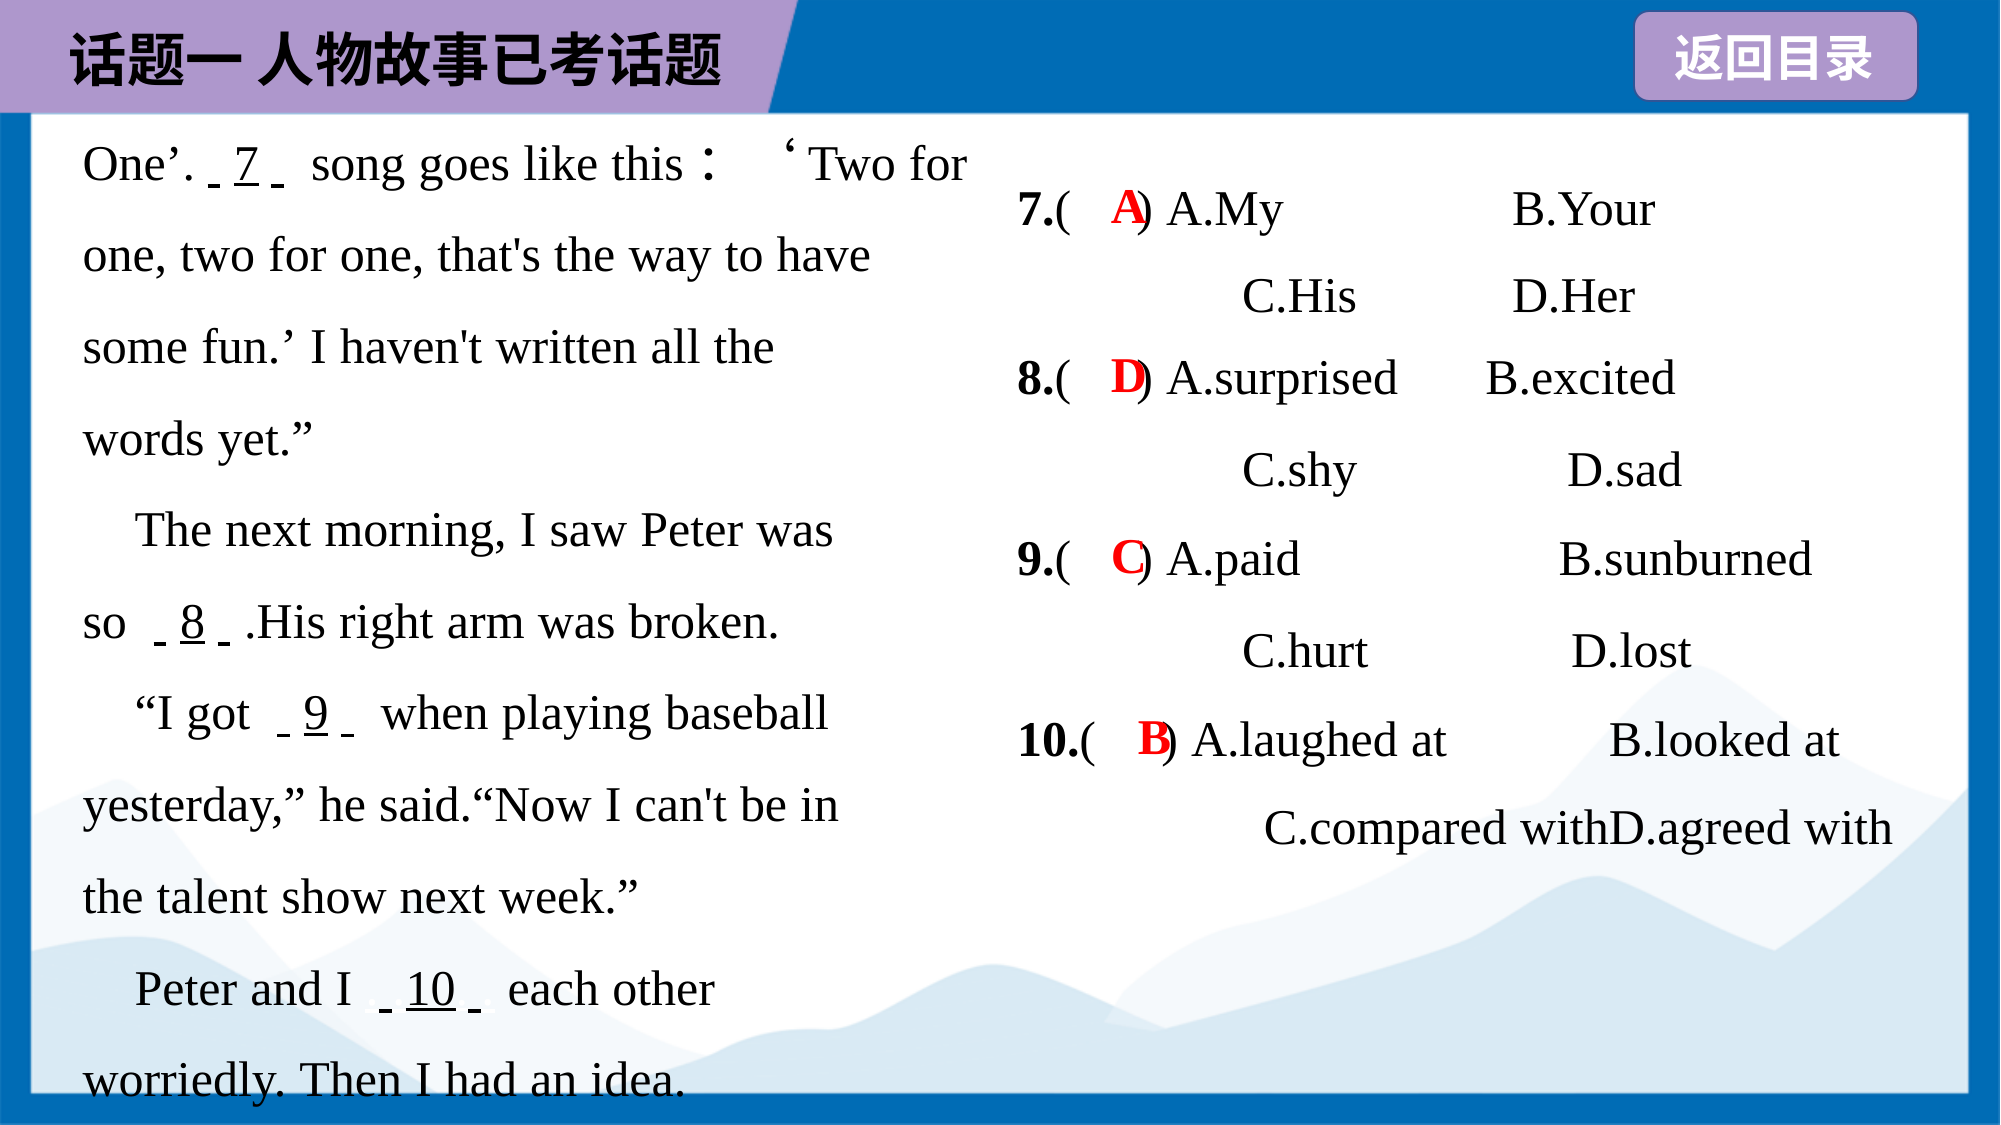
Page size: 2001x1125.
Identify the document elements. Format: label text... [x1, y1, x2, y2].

text_box 9.( ) A.paid B.sunburned C.hurt D.lost [1016, 494, 1919, 664]
text_box One’.. .7. . song goes like this：‘Two for one, two for one, that's the way to have some fun.’ I haven't written all the words yet.” The next morning, I saw Peter was so . .8. ..His right arm was broken. “I got . .9. . when playing baseball yesterday,” he said.“Now I can't be in the talent show next week.” Peter and I . .10. . each other worriedly. Then I had an idea. [82, 98, 984, 1094]
text_box C [1092, 495, 1165, 575]
text_box D [1092, 314, 1165, 394]
text_box 8.( ) A.surprised B.excited C.shy D.sad [1016, 313, 1919, 483]
text_box B [1119, 676, 1190, 756]
text_box A [1092, 145, 1165, 225]
text_box 10.( ) A.laughed at B.looked at C.compared withD.agreed with [1016, 675, 1919, 845]
picture [0, 0, 2000, 1125]
text_box 7.( ) A.My B.Your C.His D.Her [1016, 147, 1919, 313]
